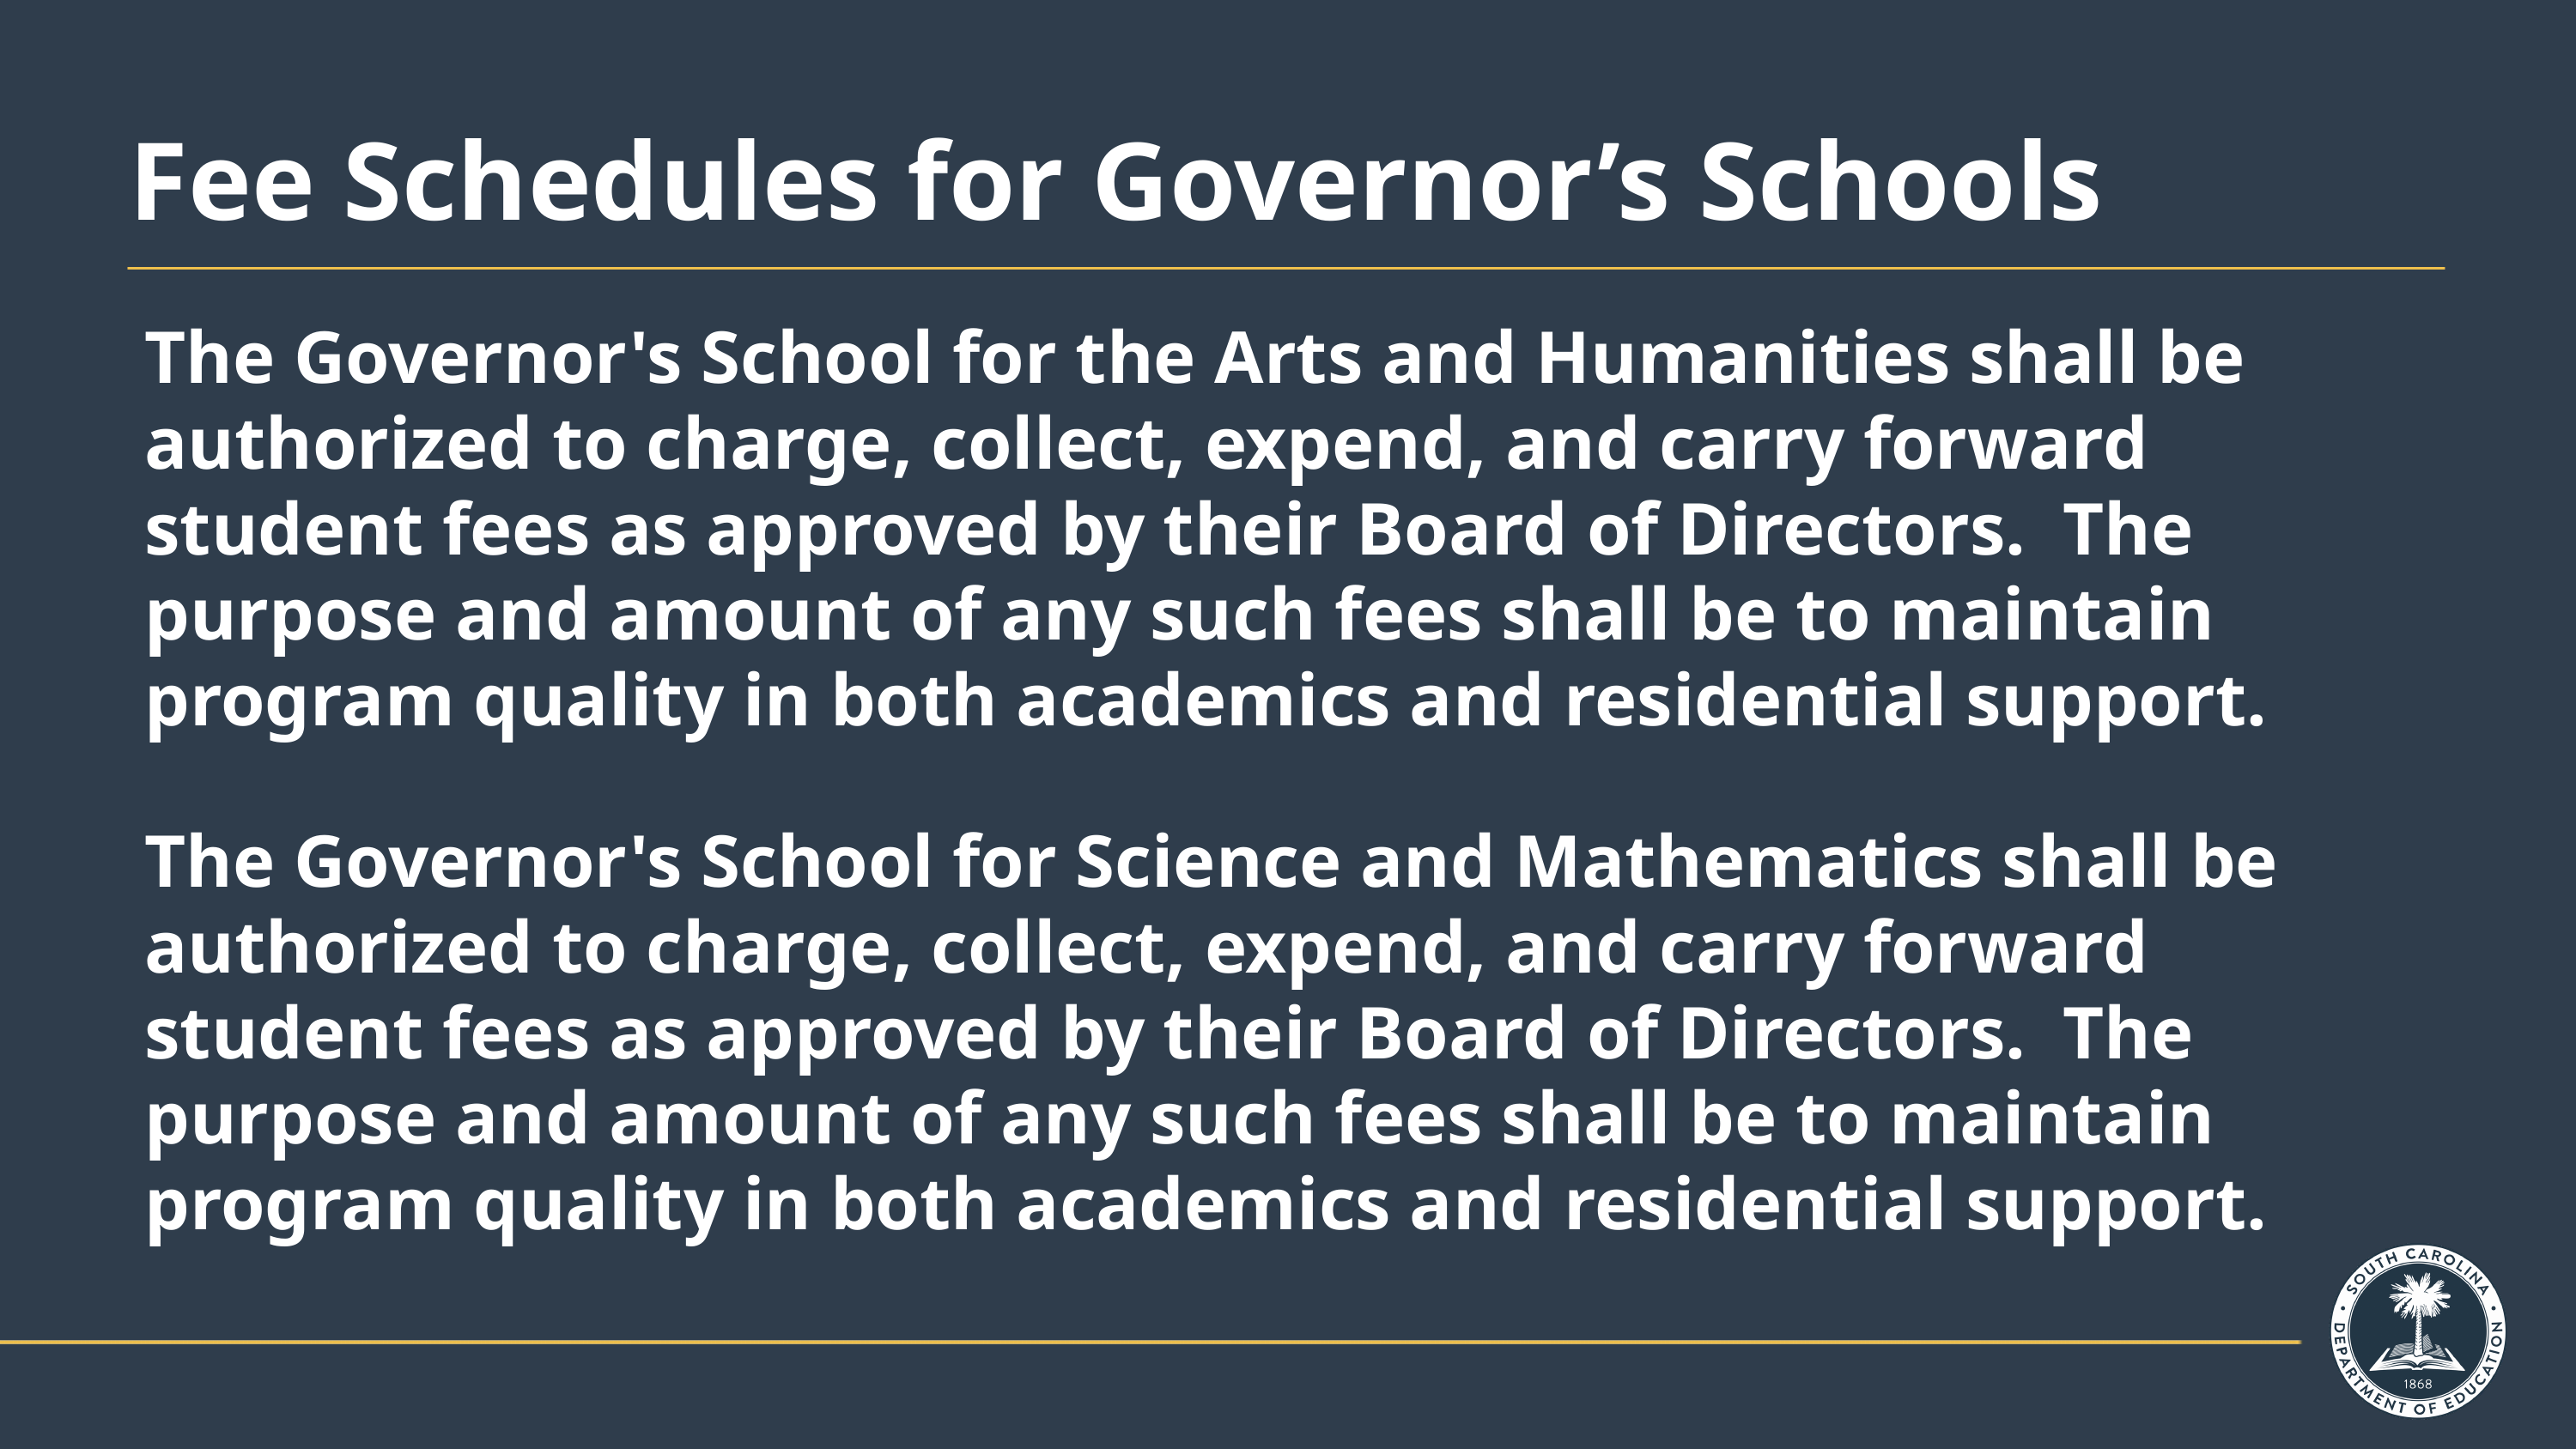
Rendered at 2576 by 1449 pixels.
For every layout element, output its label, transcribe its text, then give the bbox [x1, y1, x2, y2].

list The Governor's School for the Arts and Humanities shall be authorized to charge, collect, expend, and carry forward student fees as approved by their Board of Directors. The purpose and amount of any such fees shall be to maintain program quality in both academics and residential support. The Governor's School for Science and Mathematics shall be authorized to charge, collect, expend, and carry forward student fees as approved by their Board of Directors. The purpose and amount of any such fees shall be to maintain program quality in both academics and residential support. [131, 305, 2450, 1272]
picture [2329, 1243, 2507, 1420]
title Fee Schedules for Governor’s Schools [129, 56, 2447, 299]
